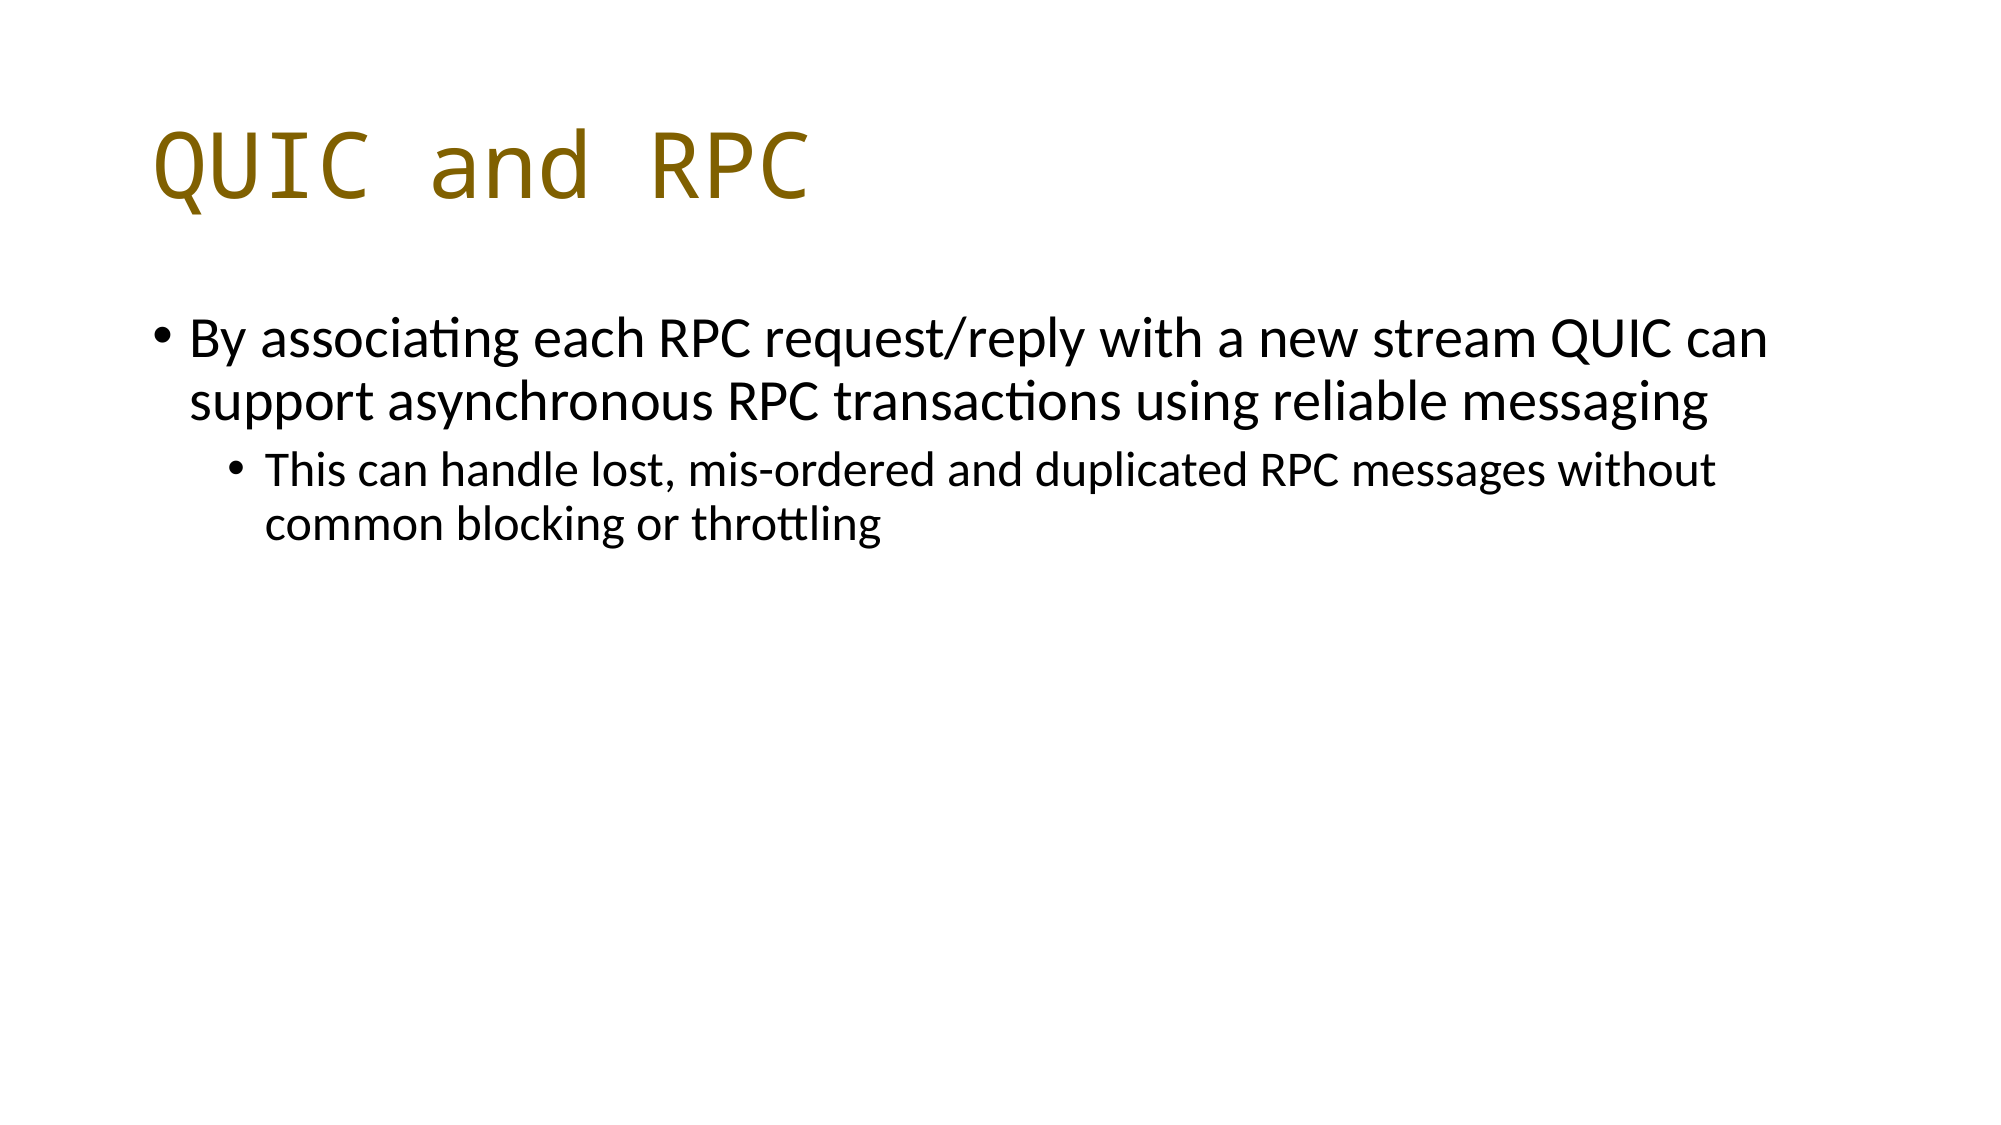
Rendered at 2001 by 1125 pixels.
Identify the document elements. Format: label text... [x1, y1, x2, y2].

list By associating each RPC request/reply with a new stream QUIC can support asynchronous RPC transactions using reliable messaging This can handle lost, mis-ordered and duplicated RPC messages without common blocking or throttling [137, 299, 1863, 1014]
title QUIC and RPC [137, 59, 1863, 278]
